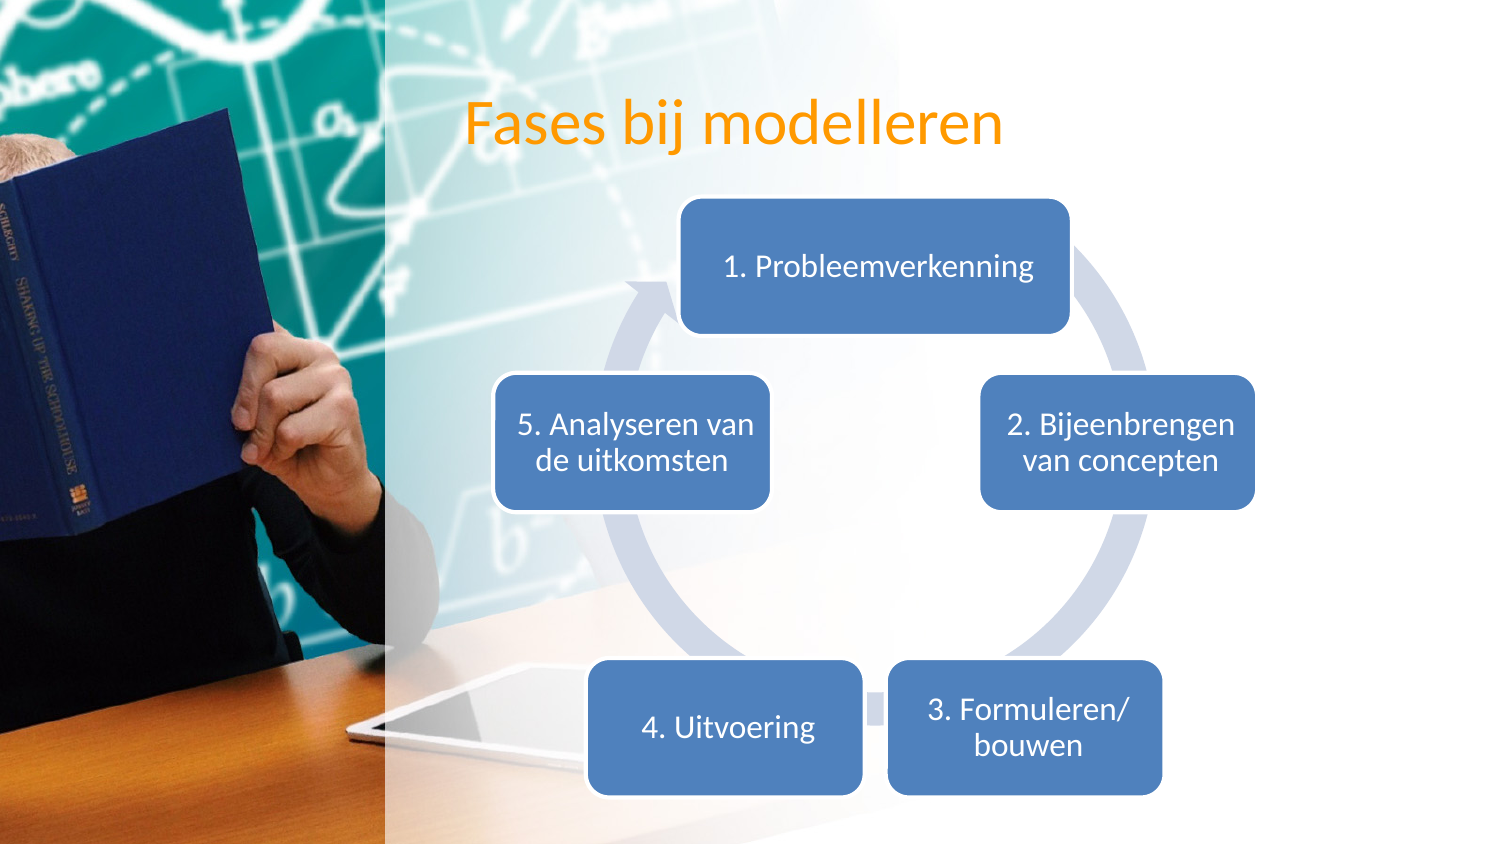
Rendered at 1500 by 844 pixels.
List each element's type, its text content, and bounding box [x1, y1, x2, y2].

picture [0, 0, 1500, 844]
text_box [273, 196, 1477, 798]
title Fases bij modelleren [449, 71, 1427, 166]
